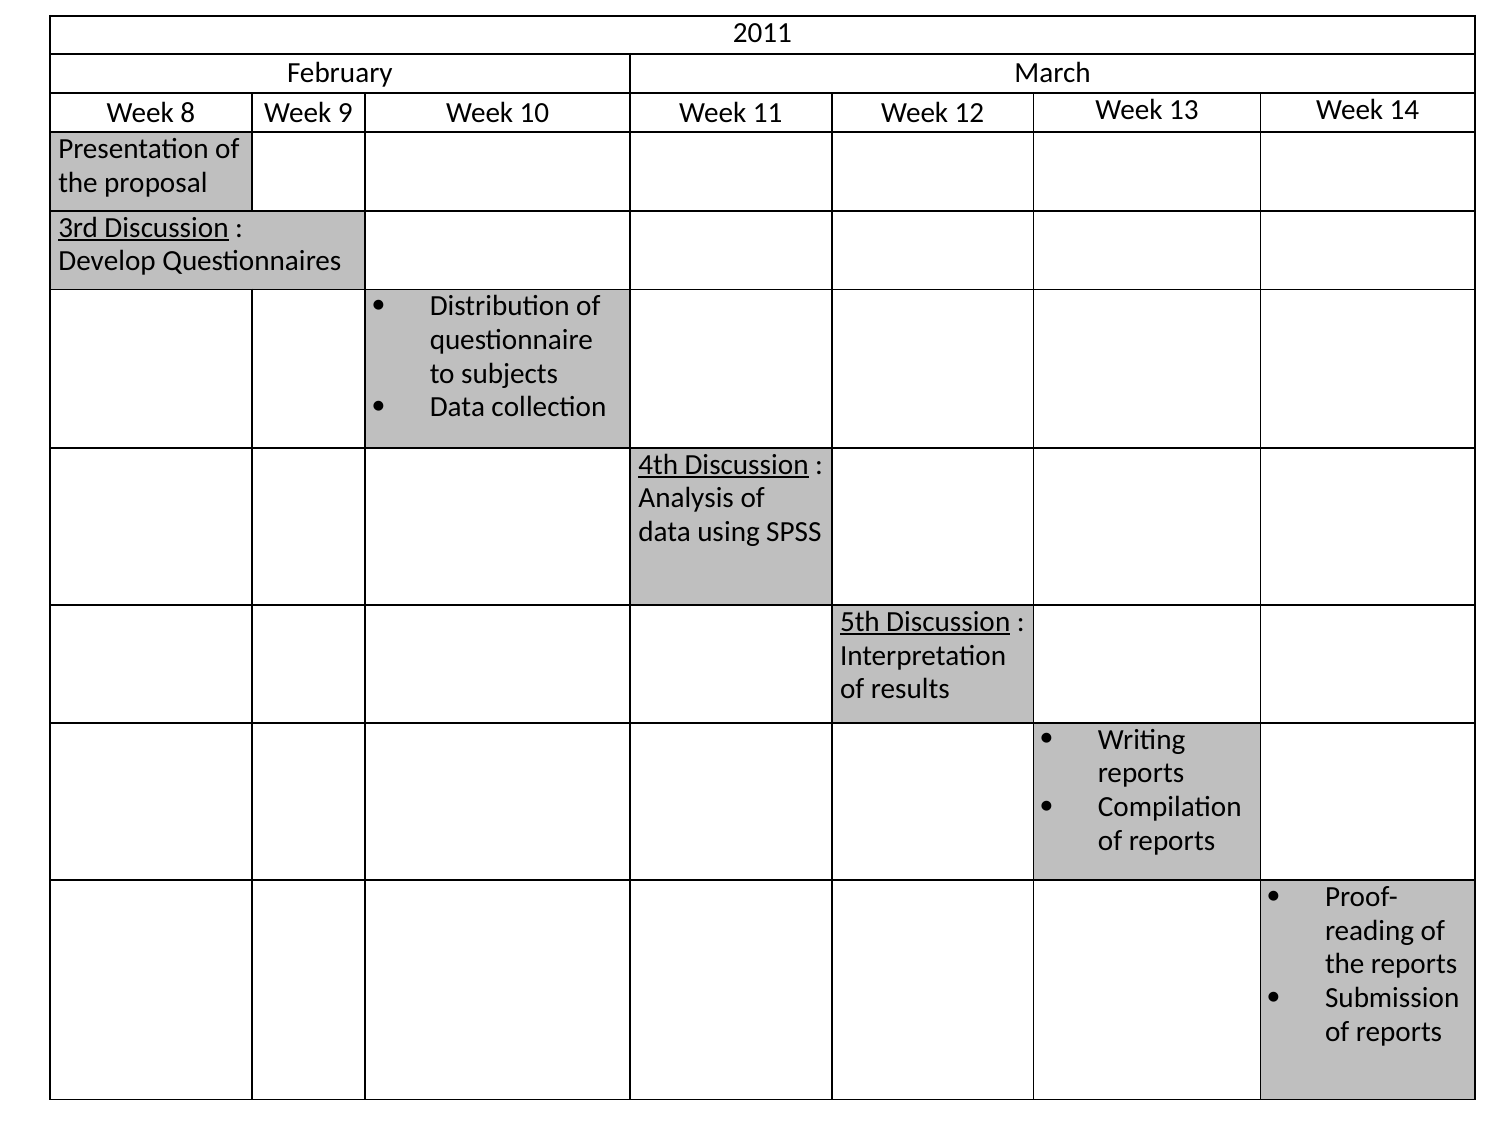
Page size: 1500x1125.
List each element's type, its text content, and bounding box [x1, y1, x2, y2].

table_cell 4th Discussion : Analysis of data using SPSS [631, 449, 831, 604]
table_cell [833, 290, 1033, 447]
table_cell [1261, 133, 1474, 210]
table_cell Distribution of questionnaire to subjects Data collection [366, 290, 629, 447]
table_cell [253, 724, 364, 879]
table_cell [1034, 212, 1260, 289]
table_cell [631, 606, 831, 722]
table_cell [833, 133, 1033, 210]
table_cell [366, 724, 629, 879]
table_cell 5th Discussion : Interpretation of results [833, 606, 1033, 722]
table_cell [1261, 449, 1474, 604]
table_cell [51, 290, 251, 447]
table_cell Proof-reading of the reports Submission of reports [1261, 881, 1474, 1099]
table_header 2011 [51, 17, 1474, 53]
table_cell [51, 724, 251, 879]
table_cell [1034, 606, 1260, 722]
table_cell [366, 212, 629, 289]
table_cell [833, 881, 1033, 1099]
table_cell February [51, 55, 629, 92]
table_cell March [631, 55, 1474, 92]
table_cell [366, 133, 629, 210]
table_cell [366, 449, 629, 604]
table_cell Week 10 [366, 94, 629, 131]
table_cell [833, 724, 1033, 879]
table_cell [366, 606, 629, 722]
table_cell [631, 290, 831, 447]
table_cell Writing reports Compilation of reports [1034, 724, 1260, 879]
table_cell [1034, 881, 1260, 1099]
table_cell [1034, 449, 1260, 604]
table_cell [366, 881, 629, 1099]
table_cell [51, 449, 251, 604]
table_cell [631, 133, 831, 210]
table_cell Week 9 [253, 94, 364, 131]
table_cell 3rd Discussion : Develop Questionnaires [51, 212, 364, 289]
table_cell [253, 290, 364, 447]
table_cell [631, 724, 831, 879]
table_cell [253, 606, 364, 722]
table_cell [631, 212, 831, 289]
table_cell [51, 881, 251, 1099]
table_cell Week 12 [833, 94, 1033, 131]
table_cell [253, 881, 364, 1099]
table_cell Week 13 [1034, 94, 1260, 131]
table_cell [51, 606, 251, 722]
table_cell Week 8 [51, 94, 251, 131]
table_cell [1261, 606, 1474, 722]
table_cell [253, 449, 364, 604]
table_cell [1034, 290, 1260, 447]
table_cell [833, 449, 1033, 604]
table_cell Presentation of the proposal [51, 133, 251, 210]
table_cell [1261, 290, 1474, 447]
table_cell [1261, 212, 1474, 289]
table_cell Week 14 [1261, 94, 1474, 131]
table_cell Week 11 [631, 94, 831, 131]
table_cell [833, 212, 1033, 289]
table_cell [253, 133, 364, 210]
table_cell [1261, 724, 1474, 879]
table_cell [1034, 133, 1260, 210]
table_cell [631, 881, 831, 1099]
